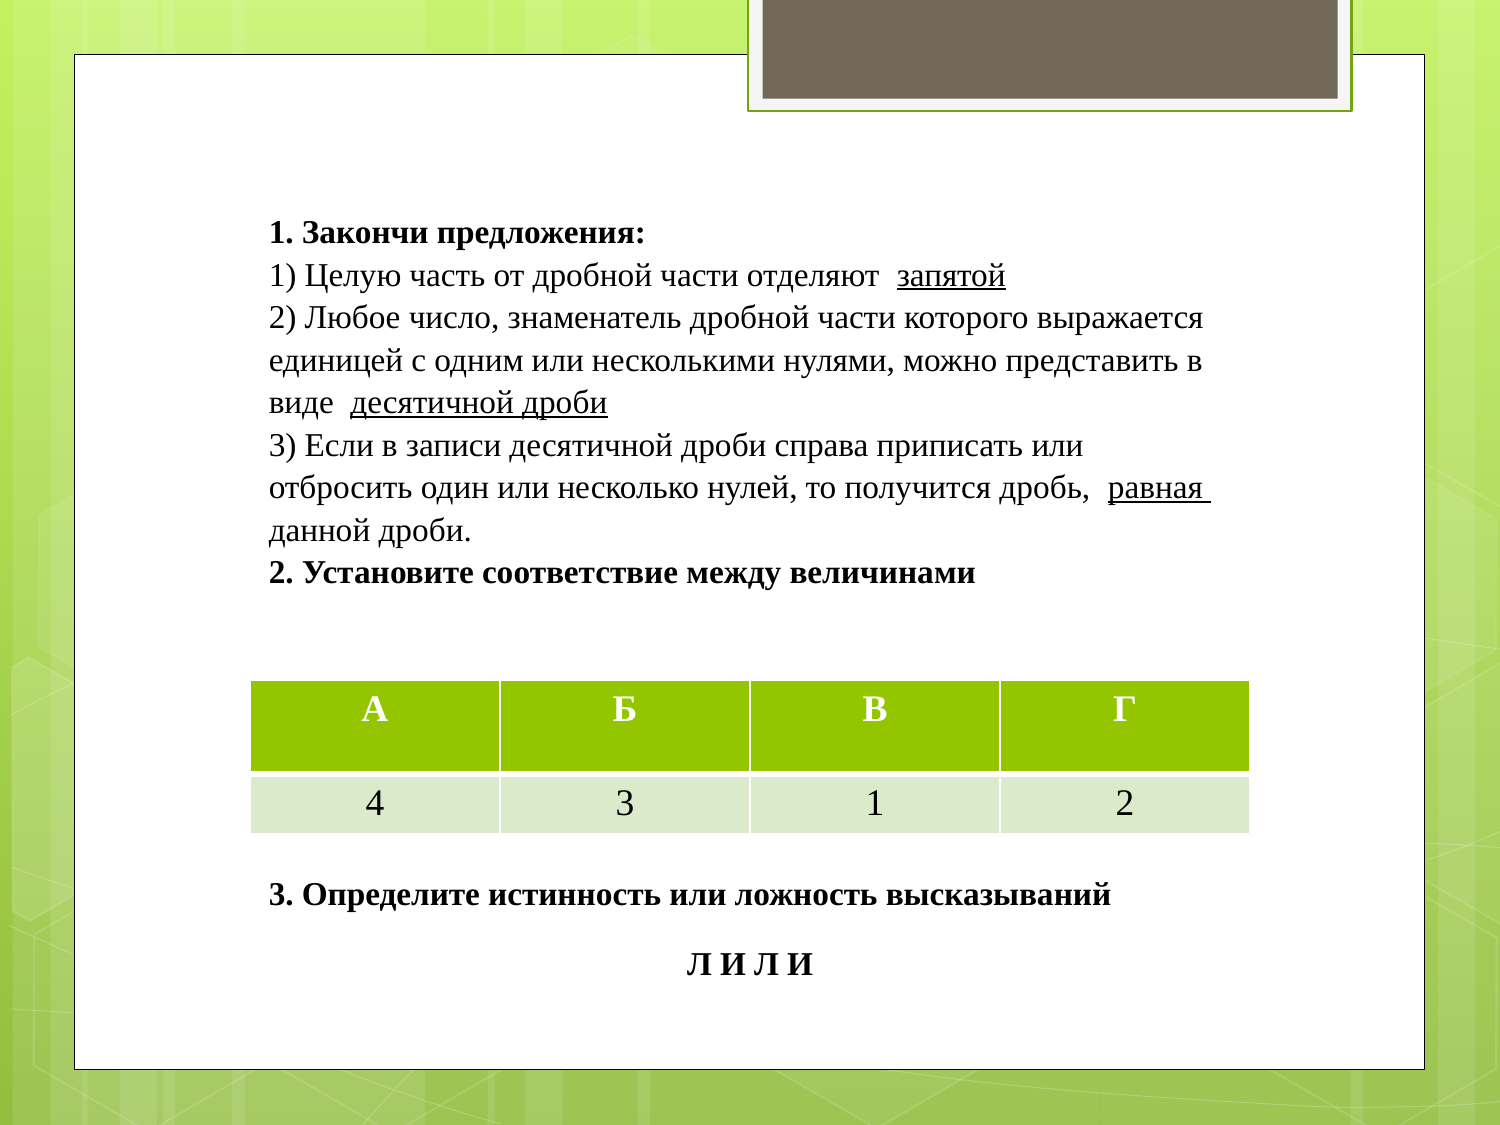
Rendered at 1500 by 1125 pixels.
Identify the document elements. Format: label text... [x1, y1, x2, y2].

table_header 1. Закончи предложения: 1) Целую часть от дробной части отделяют запятой 2) Любое число, знаменатель дробной части которого выражается единицей с одним или несколькими нулями, можно представить в виде десятичной дроби 3) Если в записи десятичной дроби справа приписать или отбросить один или несколько нулей, то получится дробь, равная данной дроби. 2. Установите соответствие между величинами [250, 208, 1250, 680]
table_header Г [1001, 681, 1249, 771]
table_cell 3 [501, 777, 749, 833]
table_cell 1 [751, 777, 999, 833]
table_header Б [501, 681, 749, 771]
table_header 3. Определите истинность или ложность высказываний [250, 870, 1250, 929]
table_header Л И Л И [250, 941, 1250, 1023]
table_header А [251, 681, 499, 771]
table_header В [751, 681, 999, 771]
table_cell 4 [251, 777, 499, 833]
table_cell 2 [1001, 777, 1249, 833]
